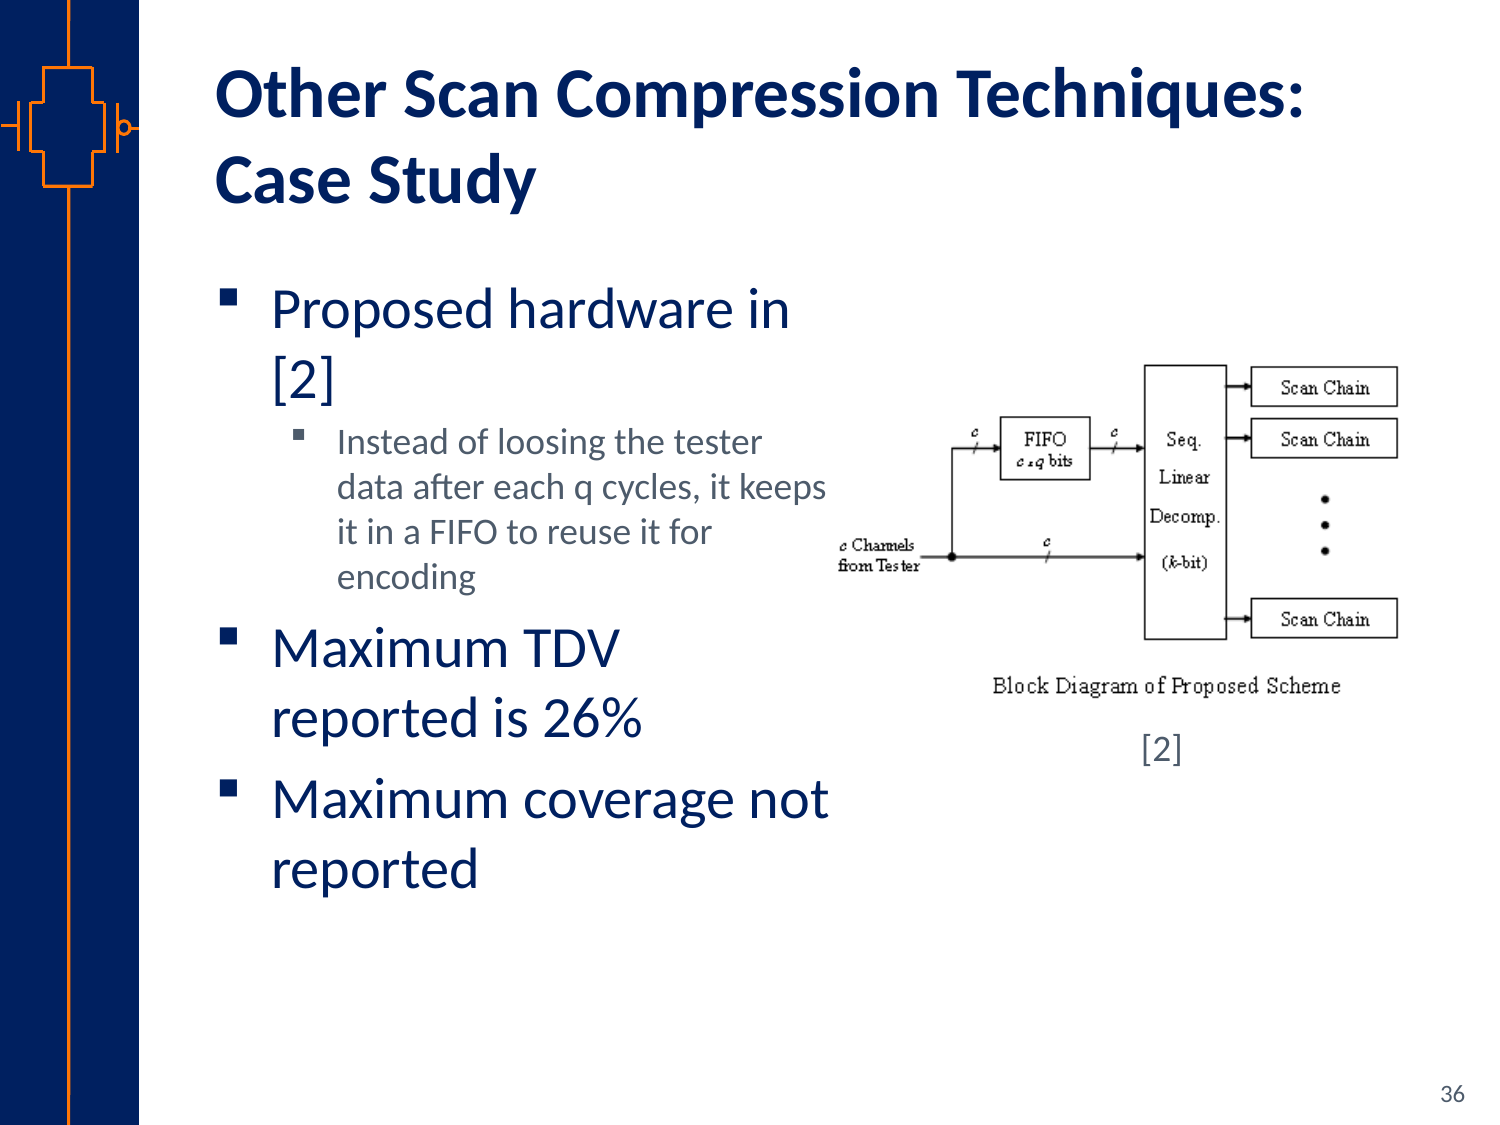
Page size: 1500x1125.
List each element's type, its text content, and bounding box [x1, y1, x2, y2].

title Other Scan Compression Techniques: Case Study [200, 37, 1388, 225]
text_box [2] [1126, 727, 1207, 777]
slide_number 36 [1425, 1062, 1488, 1123]
list Proposed hardware in [2] Instead of loosing the tester data after each q cycles, it keeps it in a FIFO to reuse it for encoding Maximum TDV reported is 26% Maximum coverage not reported [200, 262, 846, 988]
picture [834, 353, 1417, 717]
